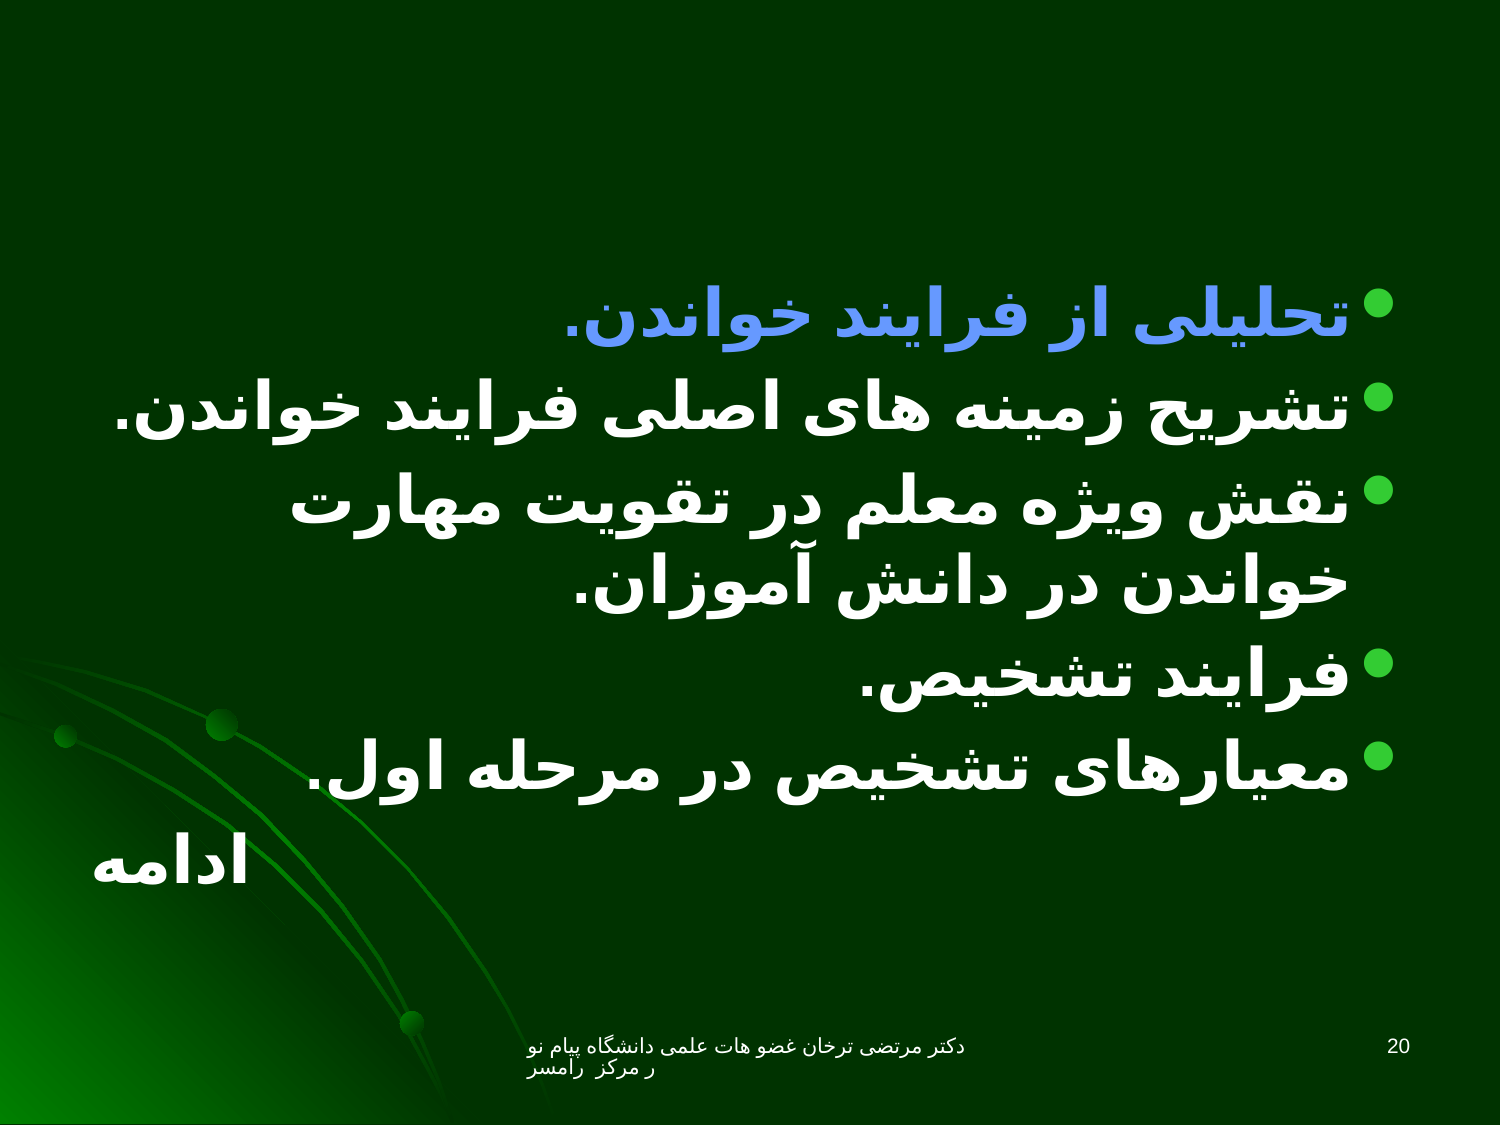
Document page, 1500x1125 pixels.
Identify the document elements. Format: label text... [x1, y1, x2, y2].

list تحلیلی از فرایند خواندن. تشریح زمینه های اصلی فرایند خواندن. نقش ویژه معلم در تقویت مهارت خواندن در دانش آموزان. فرایند تشخیص. معیارهای تشخیص در مرحله اول. ادامه [74, 262, 1426, 1006]
footer دکتر مرتضی ترخان غضو هات علمی دانشگاه پیام نور مرکز رامسر [512, 1024, 988, 1101]
slide_number 20 [1074, 1024, 1426, 1101]
